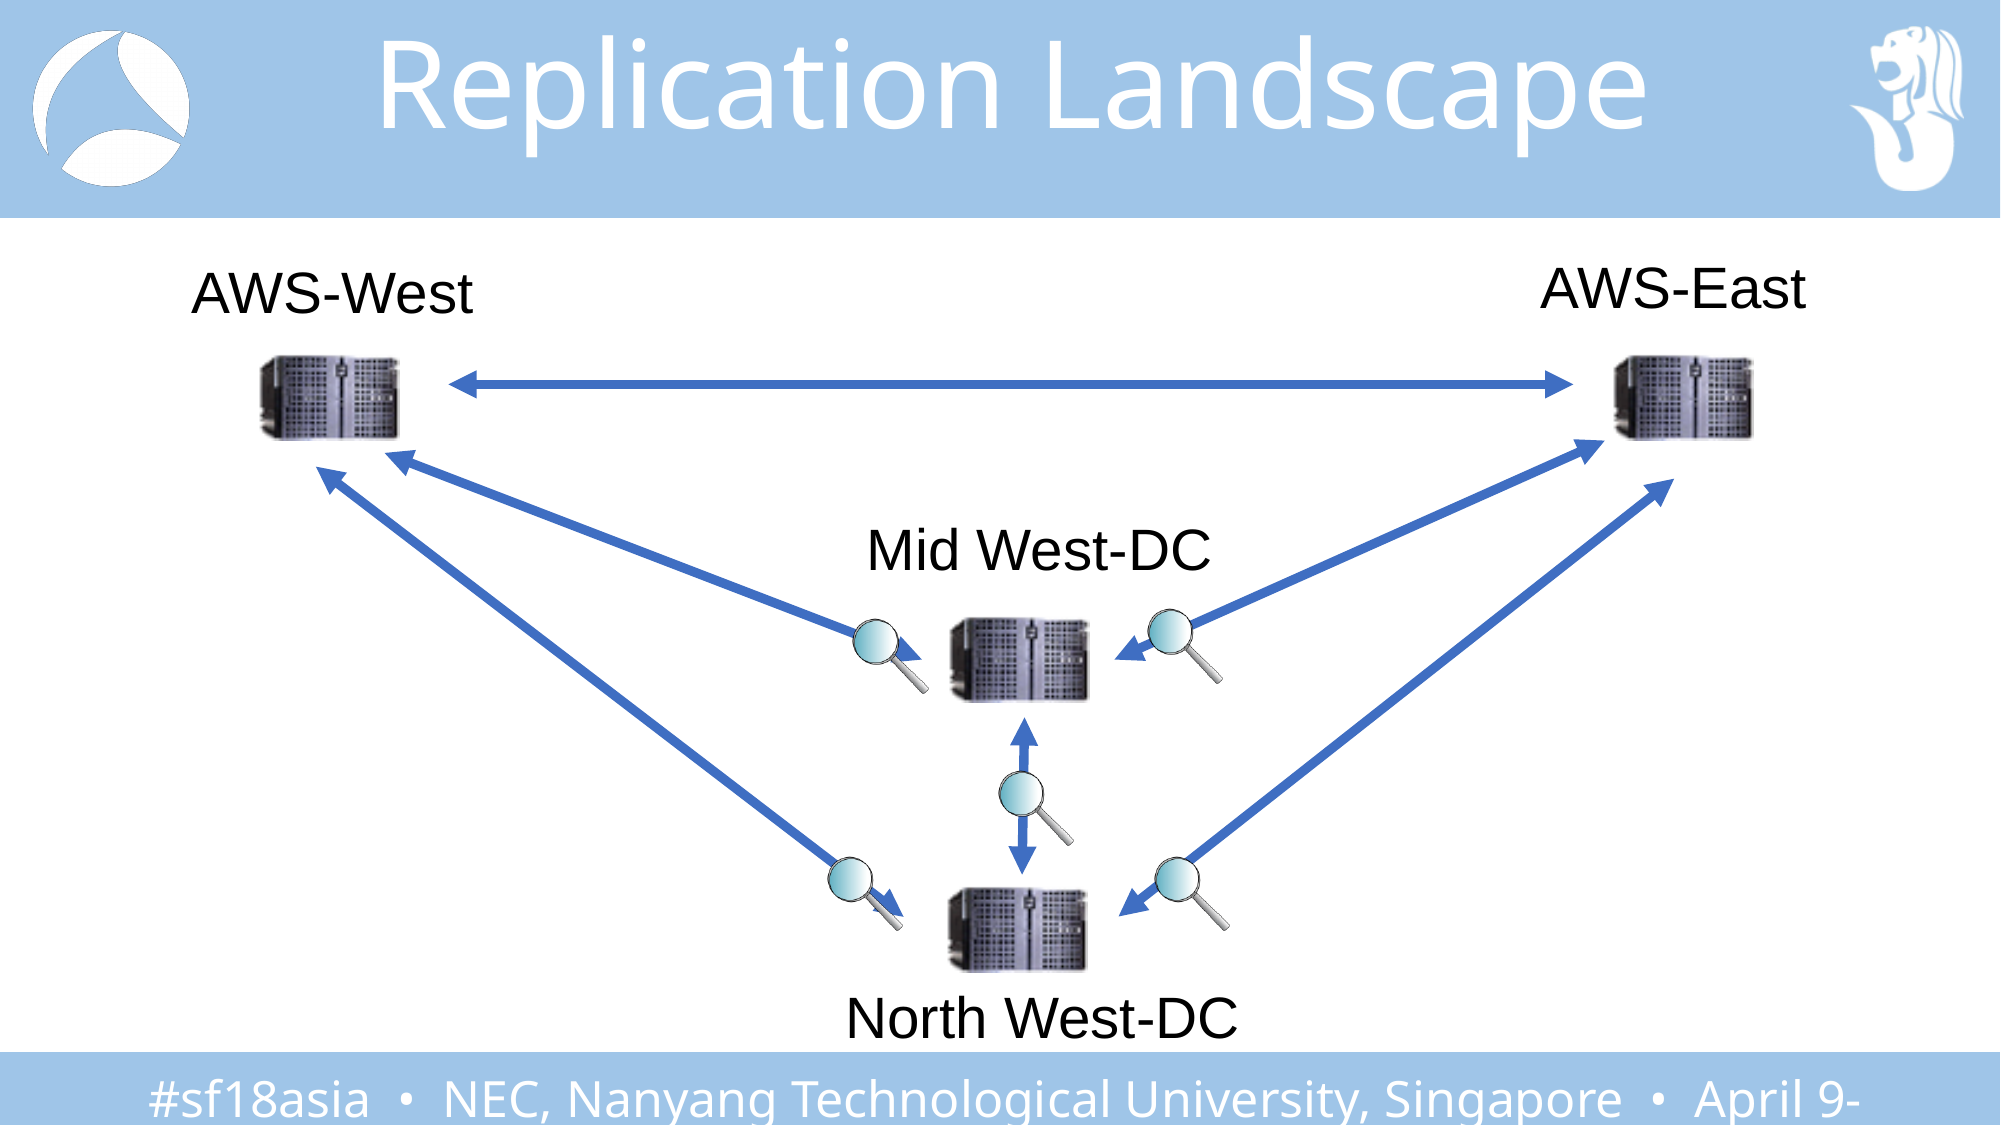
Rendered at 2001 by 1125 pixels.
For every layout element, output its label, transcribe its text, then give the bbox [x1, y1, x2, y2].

text_box AWS-West [176, 247, 489, 333]
title Replication Landscape [31, 24, 1994, 155]
picture [1610, 327, 1754, 441]
picture [1849, 155, 1964, 191]
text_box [1114, 440, 1605, 660]
text_box North West-DC [830, 972, 1255, 1058]
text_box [1118, 478, 1675, 917]
picture [852, 618, 929, 695]
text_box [1021, 855, 1025, 875]
text_box Mid West-DC [926, 504, 1109, 590]
picture [946, 590, 1090, 704]
picture [1153, 855, 1230, 932]
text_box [384, 452, 922, 617]
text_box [315, 466, 904, 918]
picture [32, 155, 190, 187]
text_box AWS-East [1525, 242, 1823, 327]
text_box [1021, 717, 1025, 769]
picture [256, 327, 400, 441]
picture [998, 770, 1075, 847]
picture [943, 859, 1088, 973]
picture [827, 855, 903, 932]
picture [1147, 608, 1224, 684]
